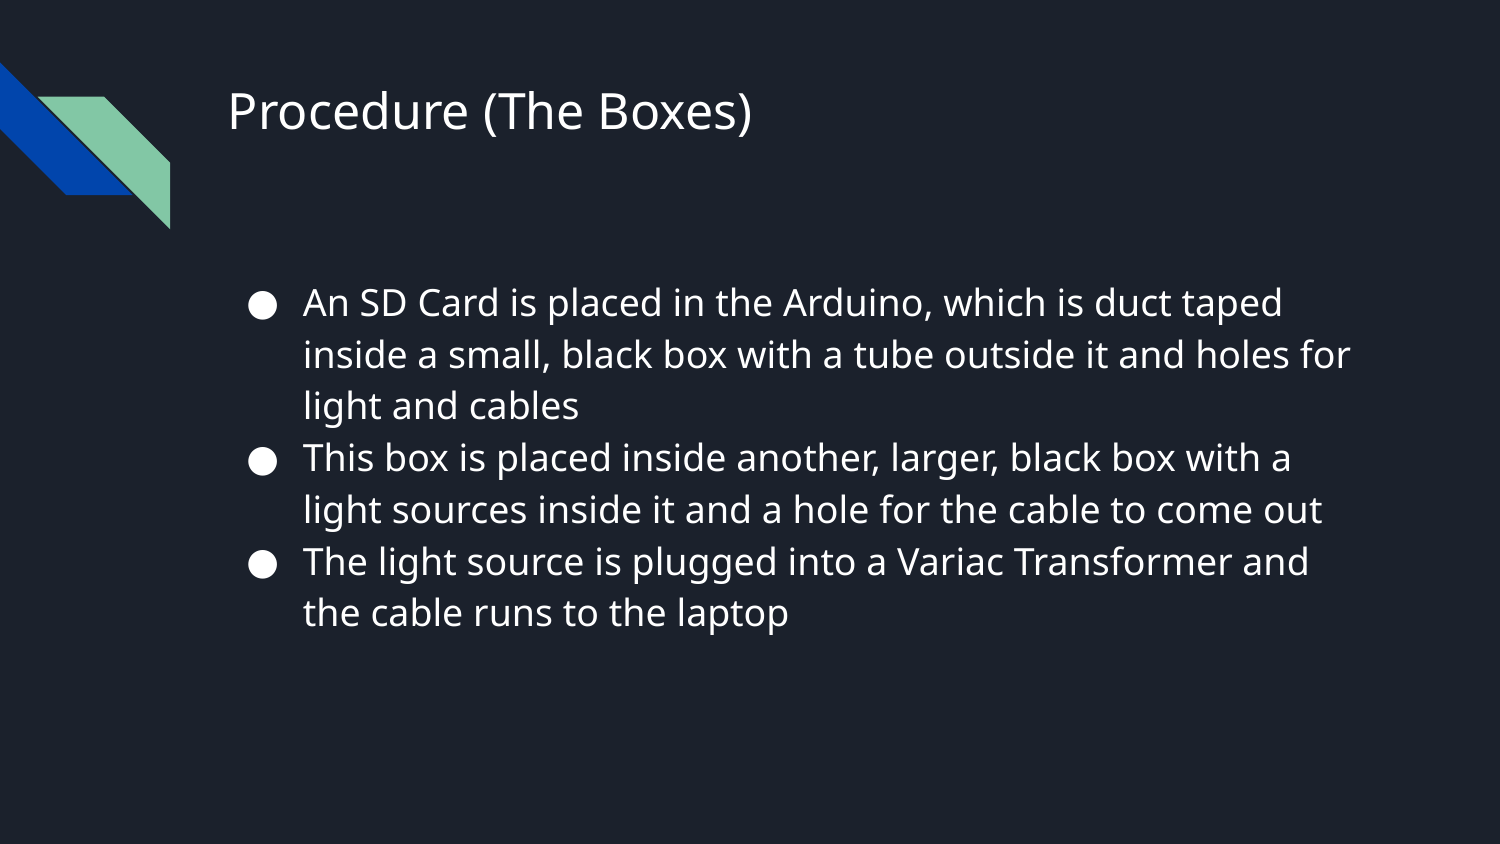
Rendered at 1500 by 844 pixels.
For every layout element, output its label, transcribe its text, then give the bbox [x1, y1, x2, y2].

title Procedure (The Boxes) [212, 64, 1368, 215]
list An SD Card is placed in the Arduino, which is duct taped inside a small, black box with a tube outside it and holes for light and cables This box is placed inside another, larger, black box with a light sources inside it and a hole for the cable to come out The light source is plugged into a Variac Transformer and the cable runs to the laptop [212, 257, 1368, 735]
